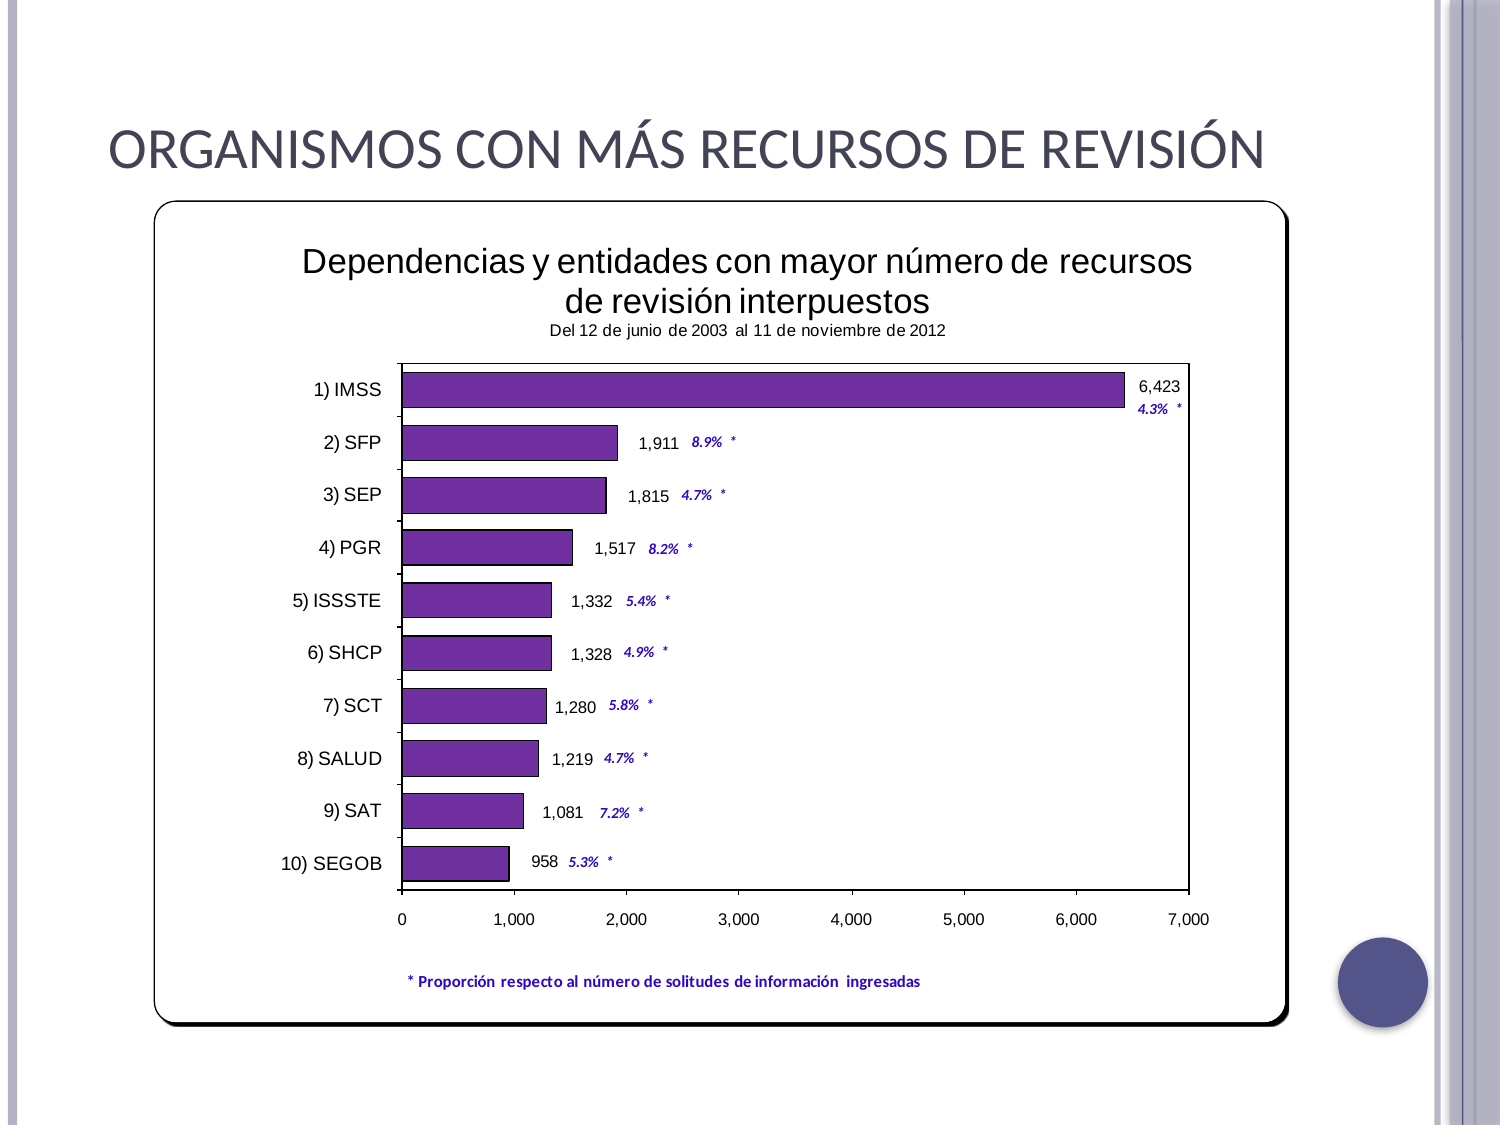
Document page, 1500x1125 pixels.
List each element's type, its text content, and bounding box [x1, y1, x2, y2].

picture [151, 198, 1290, 1027]
title ORGANISMOS CON MÁS RECURSOS DE REVISIÓN [75, 45, 1300, 188]
